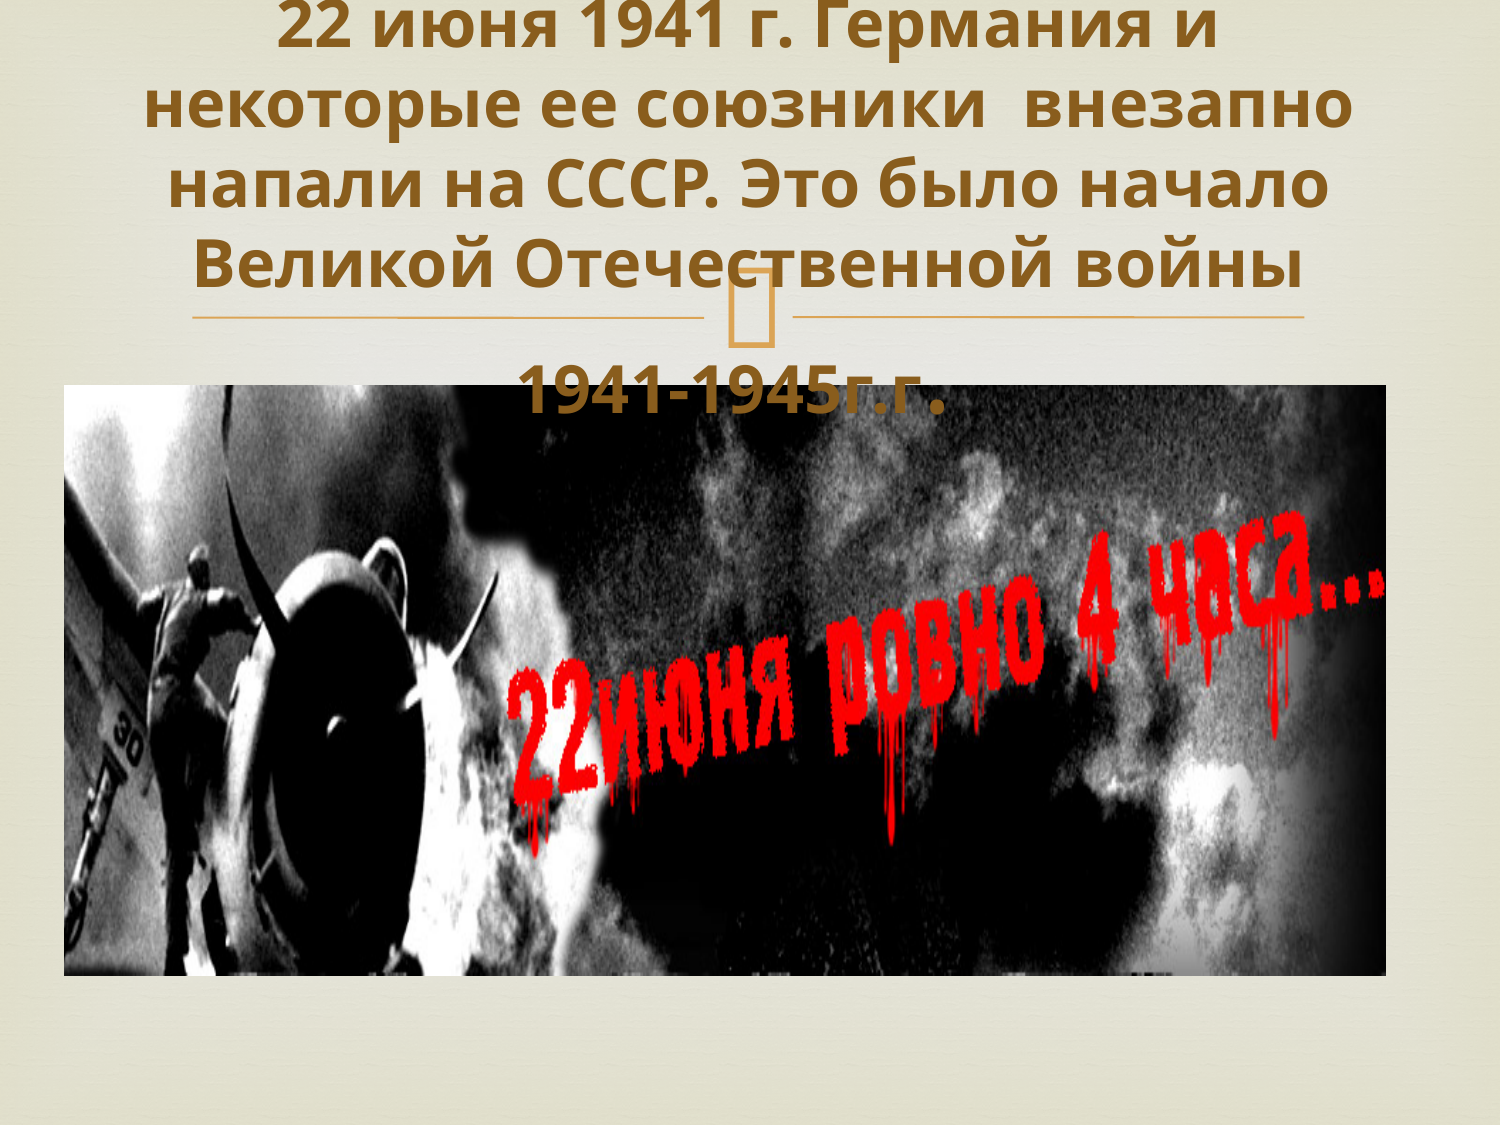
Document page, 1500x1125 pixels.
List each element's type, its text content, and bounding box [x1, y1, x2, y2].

title 22 июня 1941 г. Германия и некоторые ее союзники внезапно напали на СССР. Это было начало Великой Отечественной войны 1941-1945г.г. [112, 30, 1386, 384]
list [64, 384, 1386, 977]
